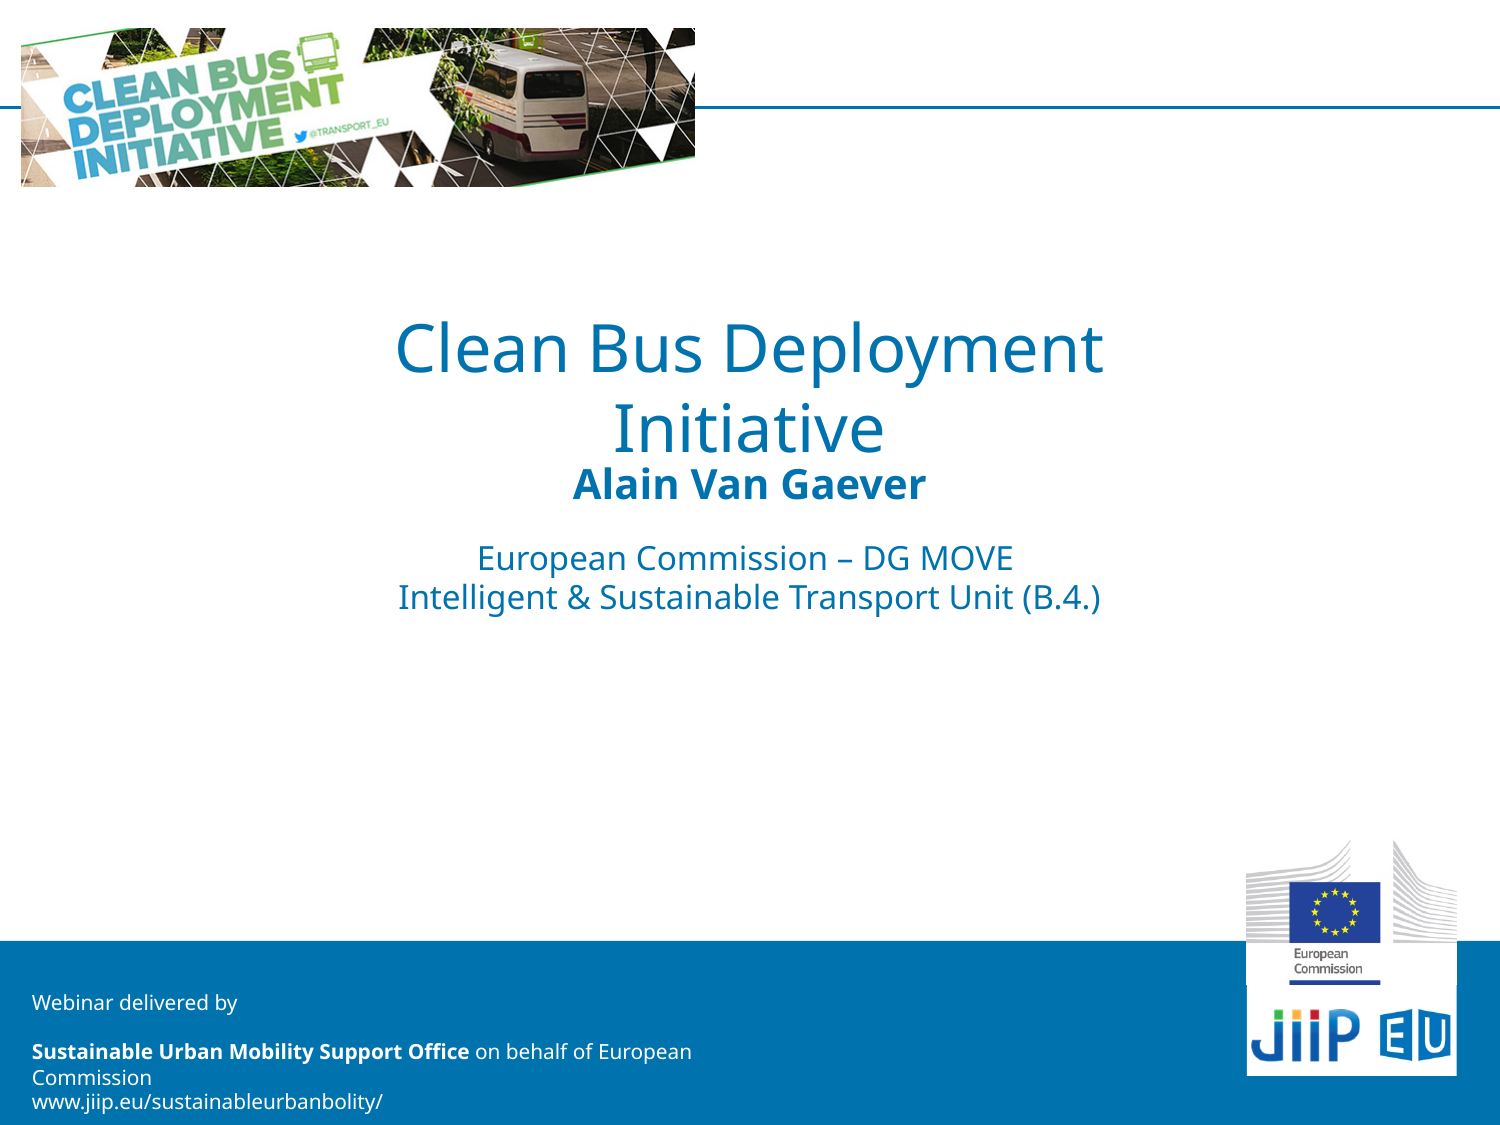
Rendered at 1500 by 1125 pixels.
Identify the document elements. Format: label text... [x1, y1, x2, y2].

picture [1246, 839, 1457, 985]
text_box Clean Bus Deployment Initiative [235, 298, 1265, 450]
text_box Alain Van Gaever [235, 450, 1265, 515]
picture [1369, 1009, 1455, 1063]
picture [20, 28, 695, 187]
text_box European Commission – DG MOVE Intelligent & Sustainable Transport Unit (B.4.) [235, 529, 1265, 624]
picture [1251, 1009, 1360, 1063]
